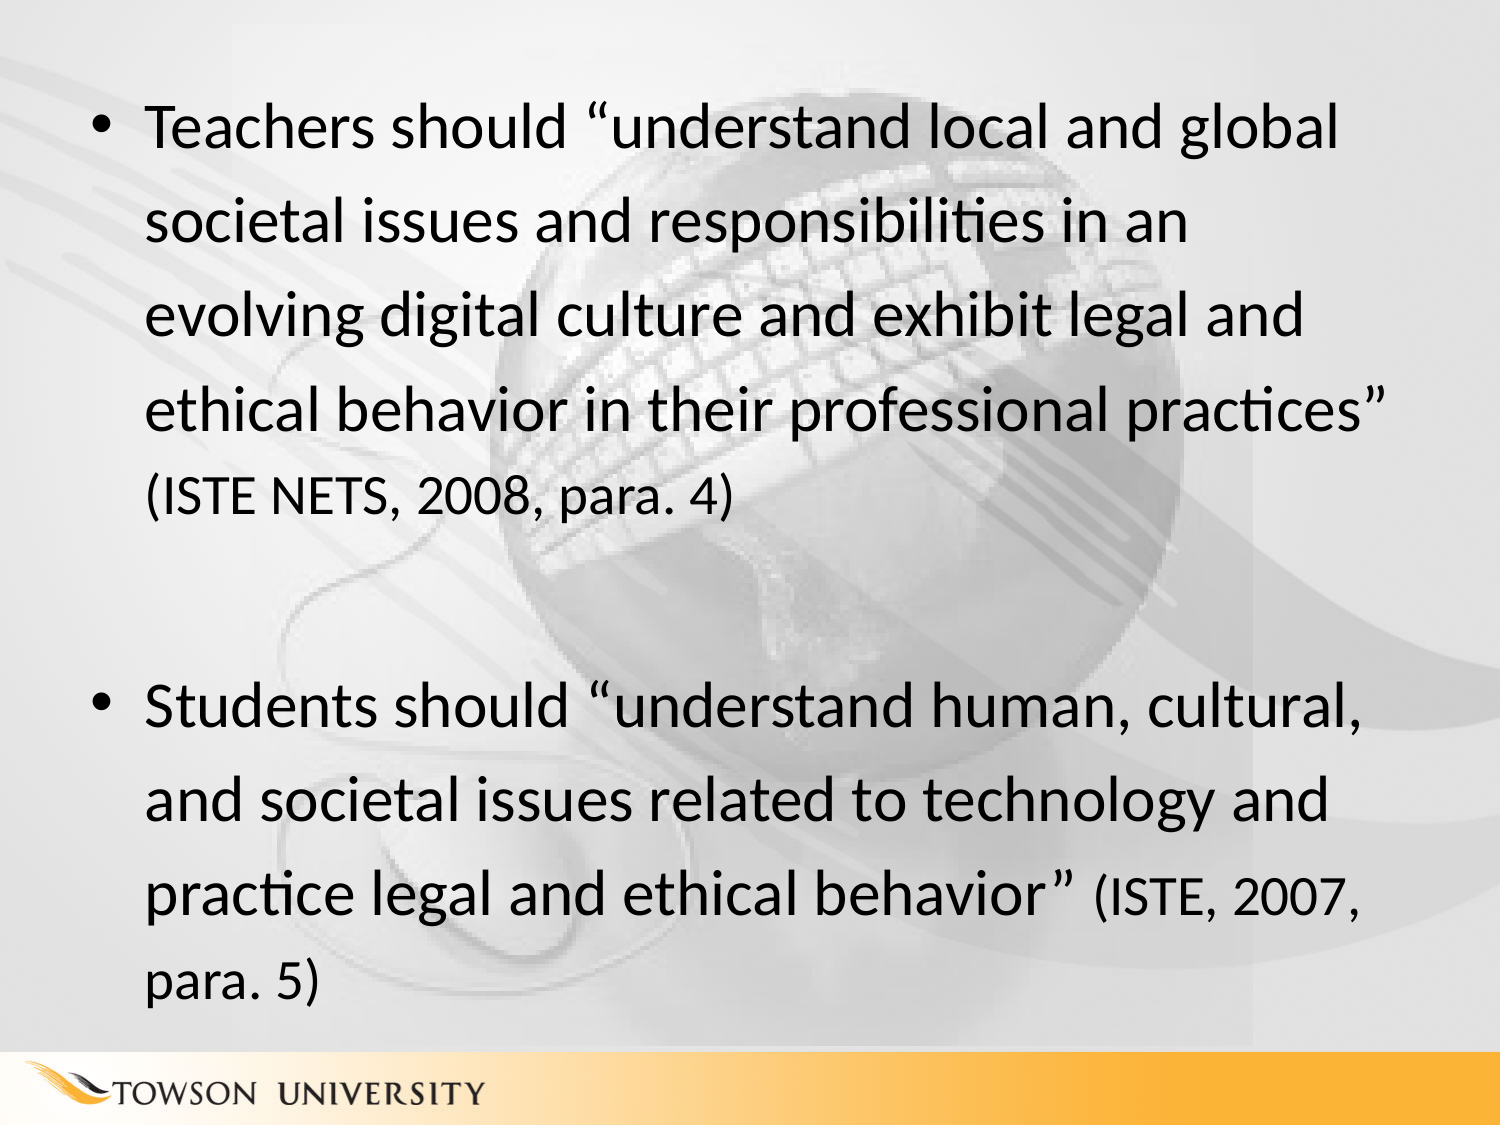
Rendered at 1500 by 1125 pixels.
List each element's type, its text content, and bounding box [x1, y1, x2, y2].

picture [0, 0, 1500, 1125]
list Teachers should “understand local and global societal issues and responsibilities in an evolving digital culture and exhibit legal and ethical behavior in their professional practices” (ISTE NETS, 2008, para. 4) Students should “understand human, cultural, and societal issues related to technology and practice legal and ethical behavior” (ISTE, 2007, para. 5) [1258, 60, 1425, 1026]
list Teachers should “understand local and global societal issues and responsibilities in an evolving digital culture and exhibit legal and ethical behavior in their professional practices” (ISTE NETS, 2008, para. 4) Students should “understand human, cultural, and societal issues related to technology and practice legal and ethical behavior” (ISTE, 2007, para. 5) [75, 60, 226, 1026]
